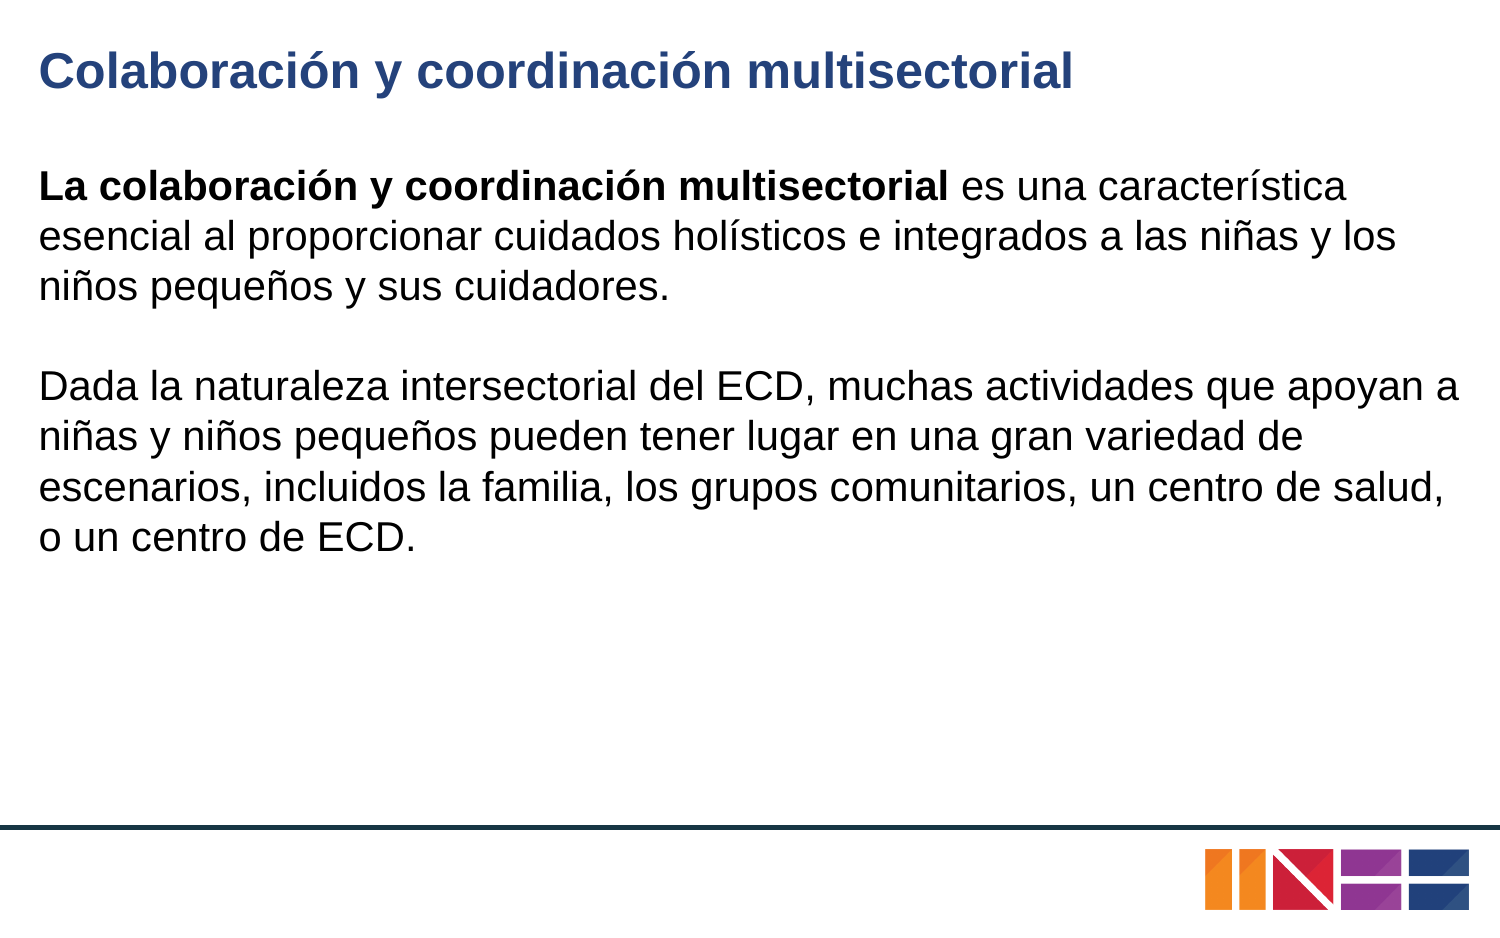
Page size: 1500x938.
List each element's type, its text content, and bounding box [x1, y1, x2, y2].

title Colaboración y coordinación multisectorial [23, 23, 1468, 121]
picture [1205, 849, 1469, 910]
list La colaboración y coordinación multisectorial es una característica esencial al proporcionar cuidados holísticos e integrados a las niñas y los niños pequeños y sus cuidadores. Dada la naturaleza intersectorial del ECD, muchas actividades que apoyan a niñas y niños pequeños pueden tener lugar en una gran variedad de escenarios, incluidos la familia, los grupos comunitarios, un centro de salud, o un centro de ECD. [23, 143, 1479, 779]
